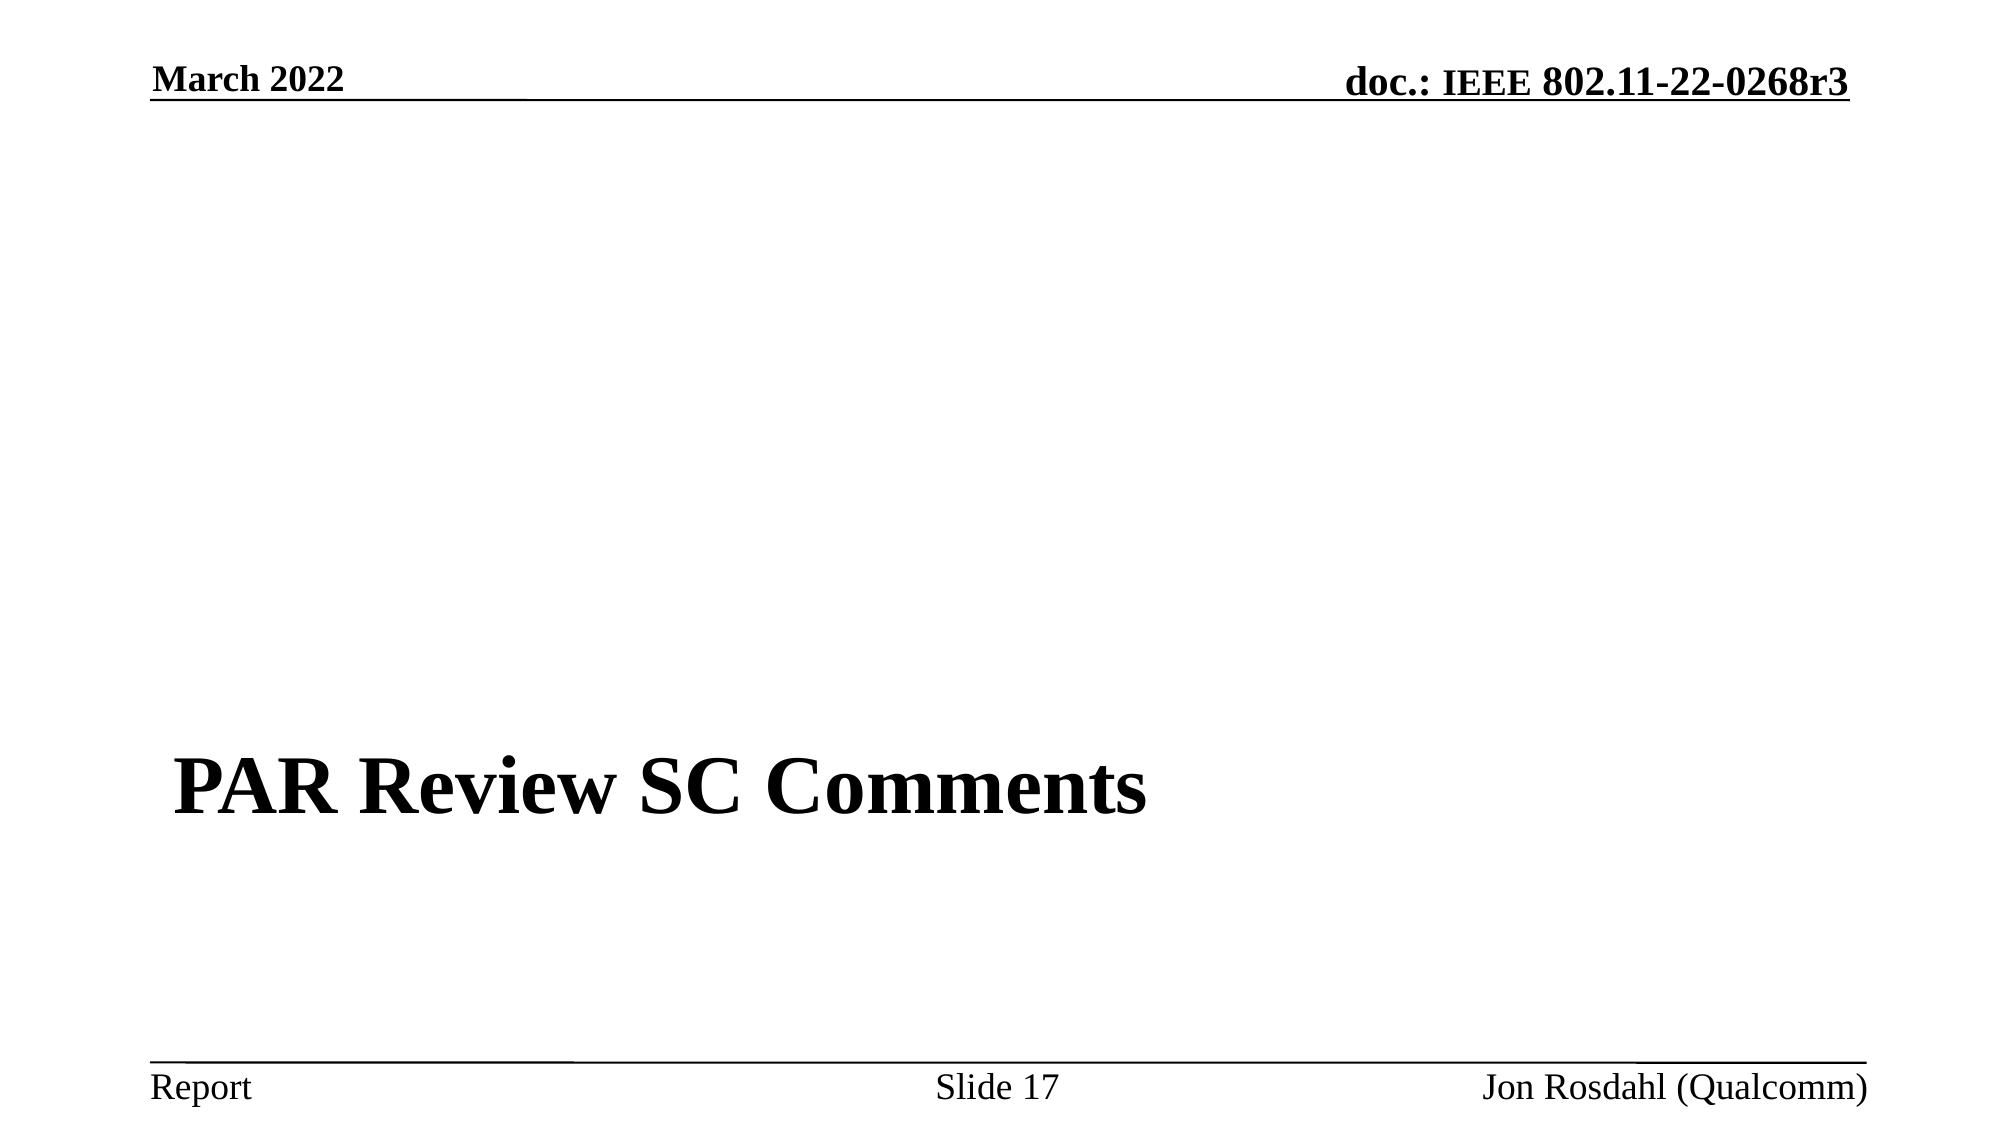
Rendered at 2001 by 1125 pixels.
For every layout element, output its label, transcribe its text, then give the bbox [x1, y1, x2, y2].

footer Jon Rosdahl (Qualcomm) [1424, 1061, 1869, 1108]
slide_number Slide 17 [928, 1061, 1067, 1123]
title Par Review SC Comments [157, 722, 1859, 947]
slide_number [152, 49, 434, 100]
